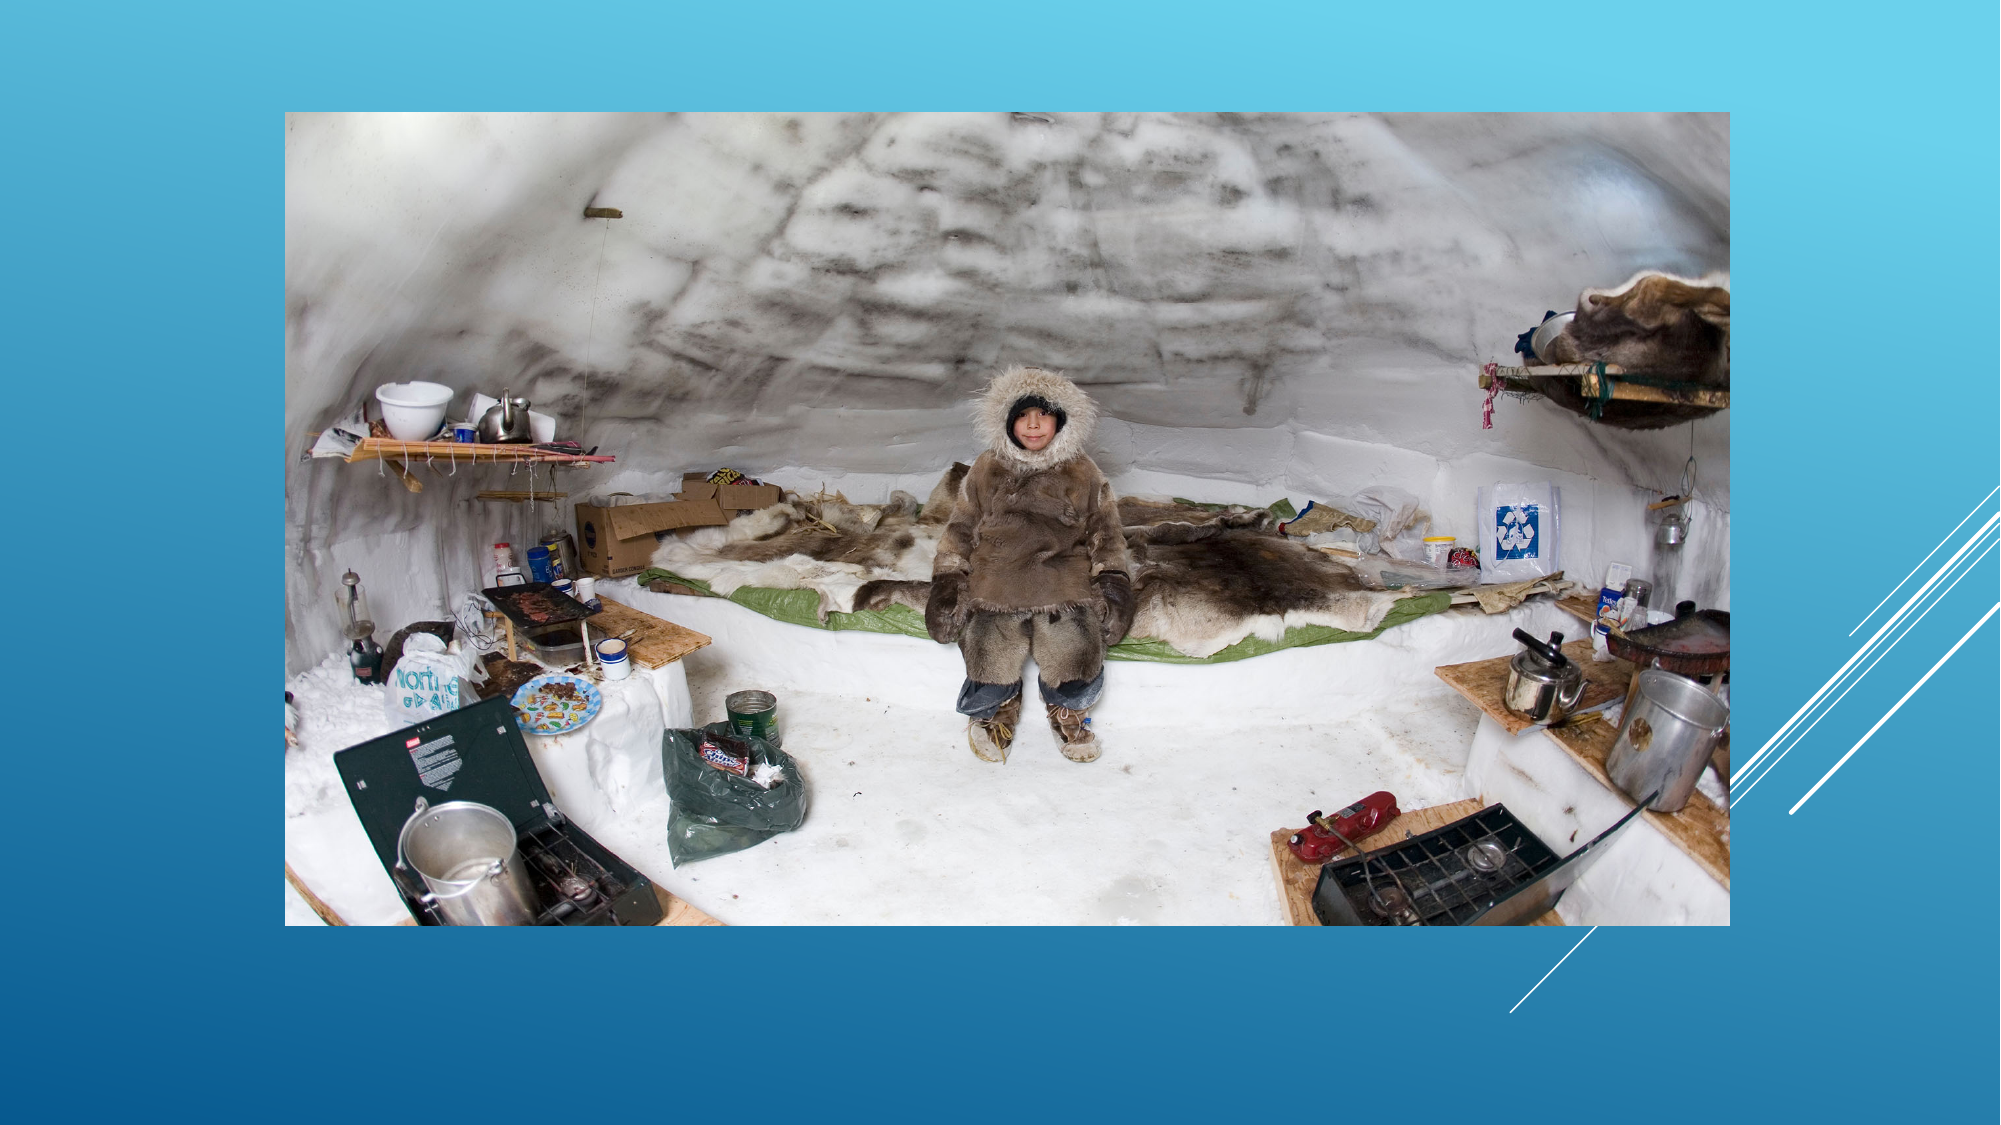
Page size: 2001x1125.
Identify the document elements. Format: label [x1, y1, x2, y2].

list [285, 112, 1730, 926]
